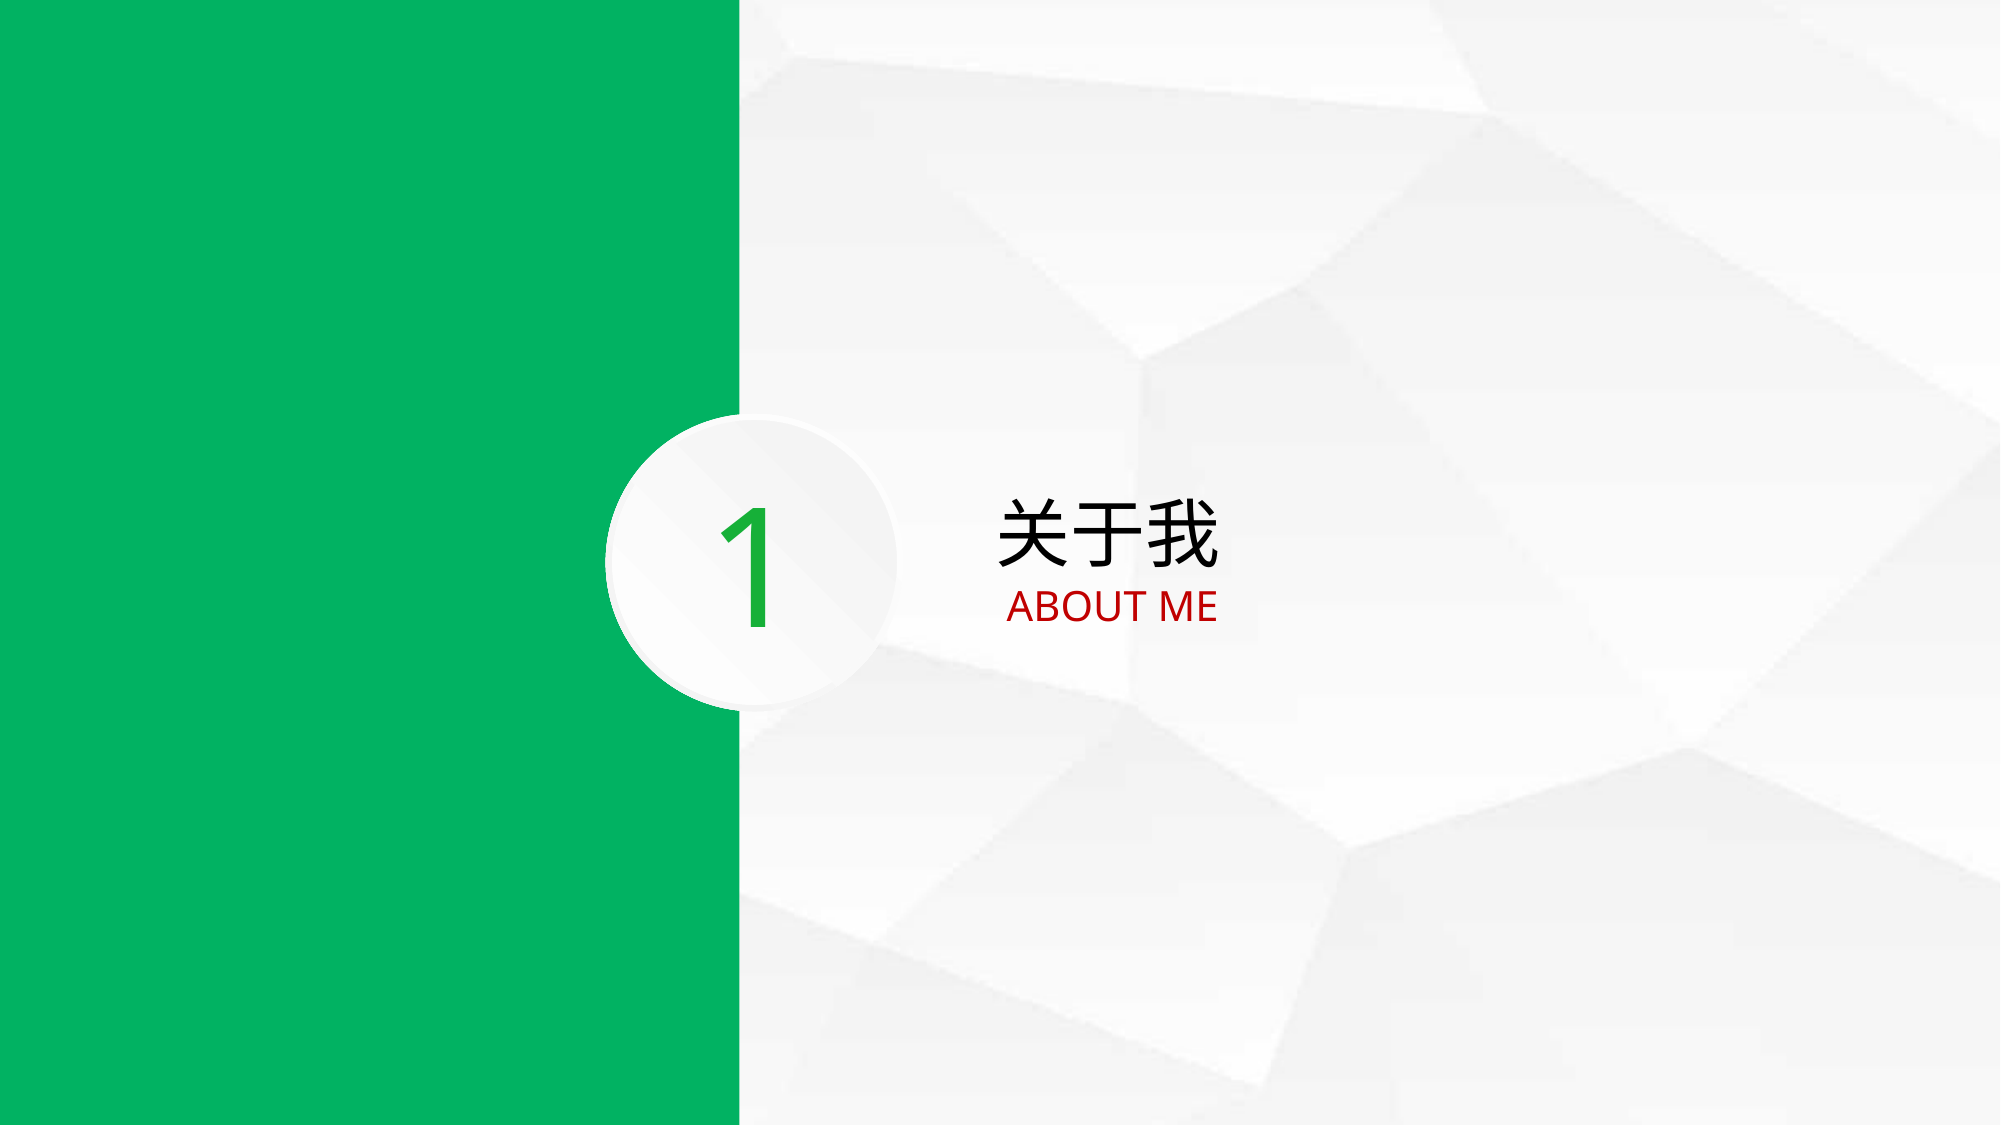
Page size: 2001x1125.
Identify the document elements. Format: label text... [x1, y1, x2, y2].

text_box 关于我 [981, 479, 1292, 584]
text_box ABOUT ME [991, 572, 1234, 638]
picture [740, 0, 2001, 1125]
text_box [0, 0, 740, 1125]
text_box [605, 413, 904, 712]
